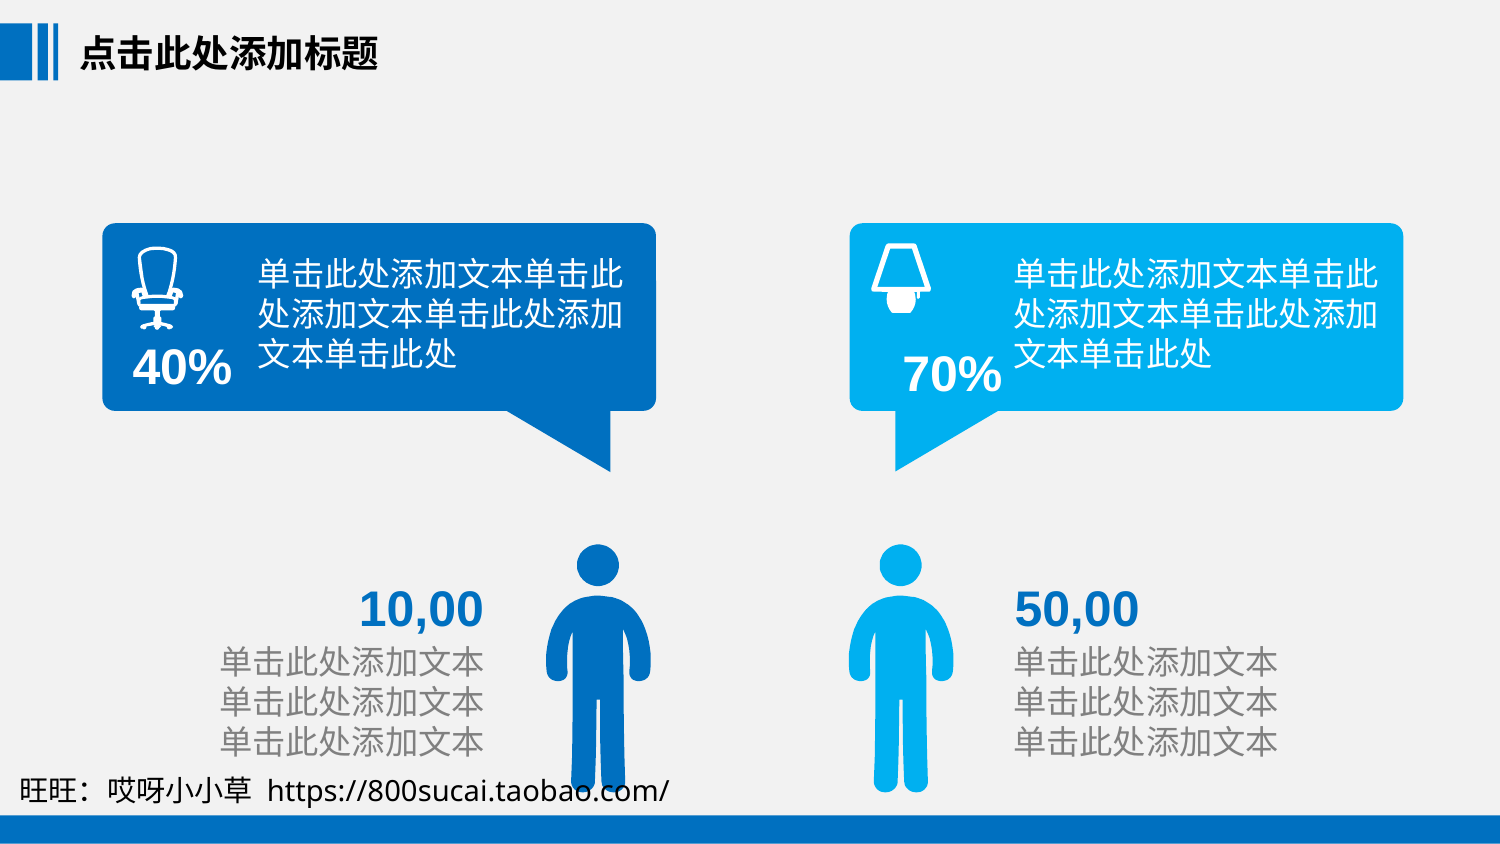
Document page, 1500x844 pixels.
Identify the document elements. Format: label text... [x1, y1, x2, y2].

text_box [102, 222, 657, 473]
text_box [848, 544, 954, 793]
text_box [37, 23, 48, 81]
text_box [53, 23, 59, 81]
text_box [545, 544, 651, 793]
text_box 旺旺：哎呀小小草 https://800sucai.taobao.com/ [4, 764, 686, 815]
text_box [0, 815, 1500, 844]
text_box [998, 569, 1324, 771]
text_box [0, 23, 33, 81]
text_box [849, 223, 1412, 472]
text_box 点击此处添加标题 [67, 24, 393, 82]
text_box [171, 569, 500, 771]
